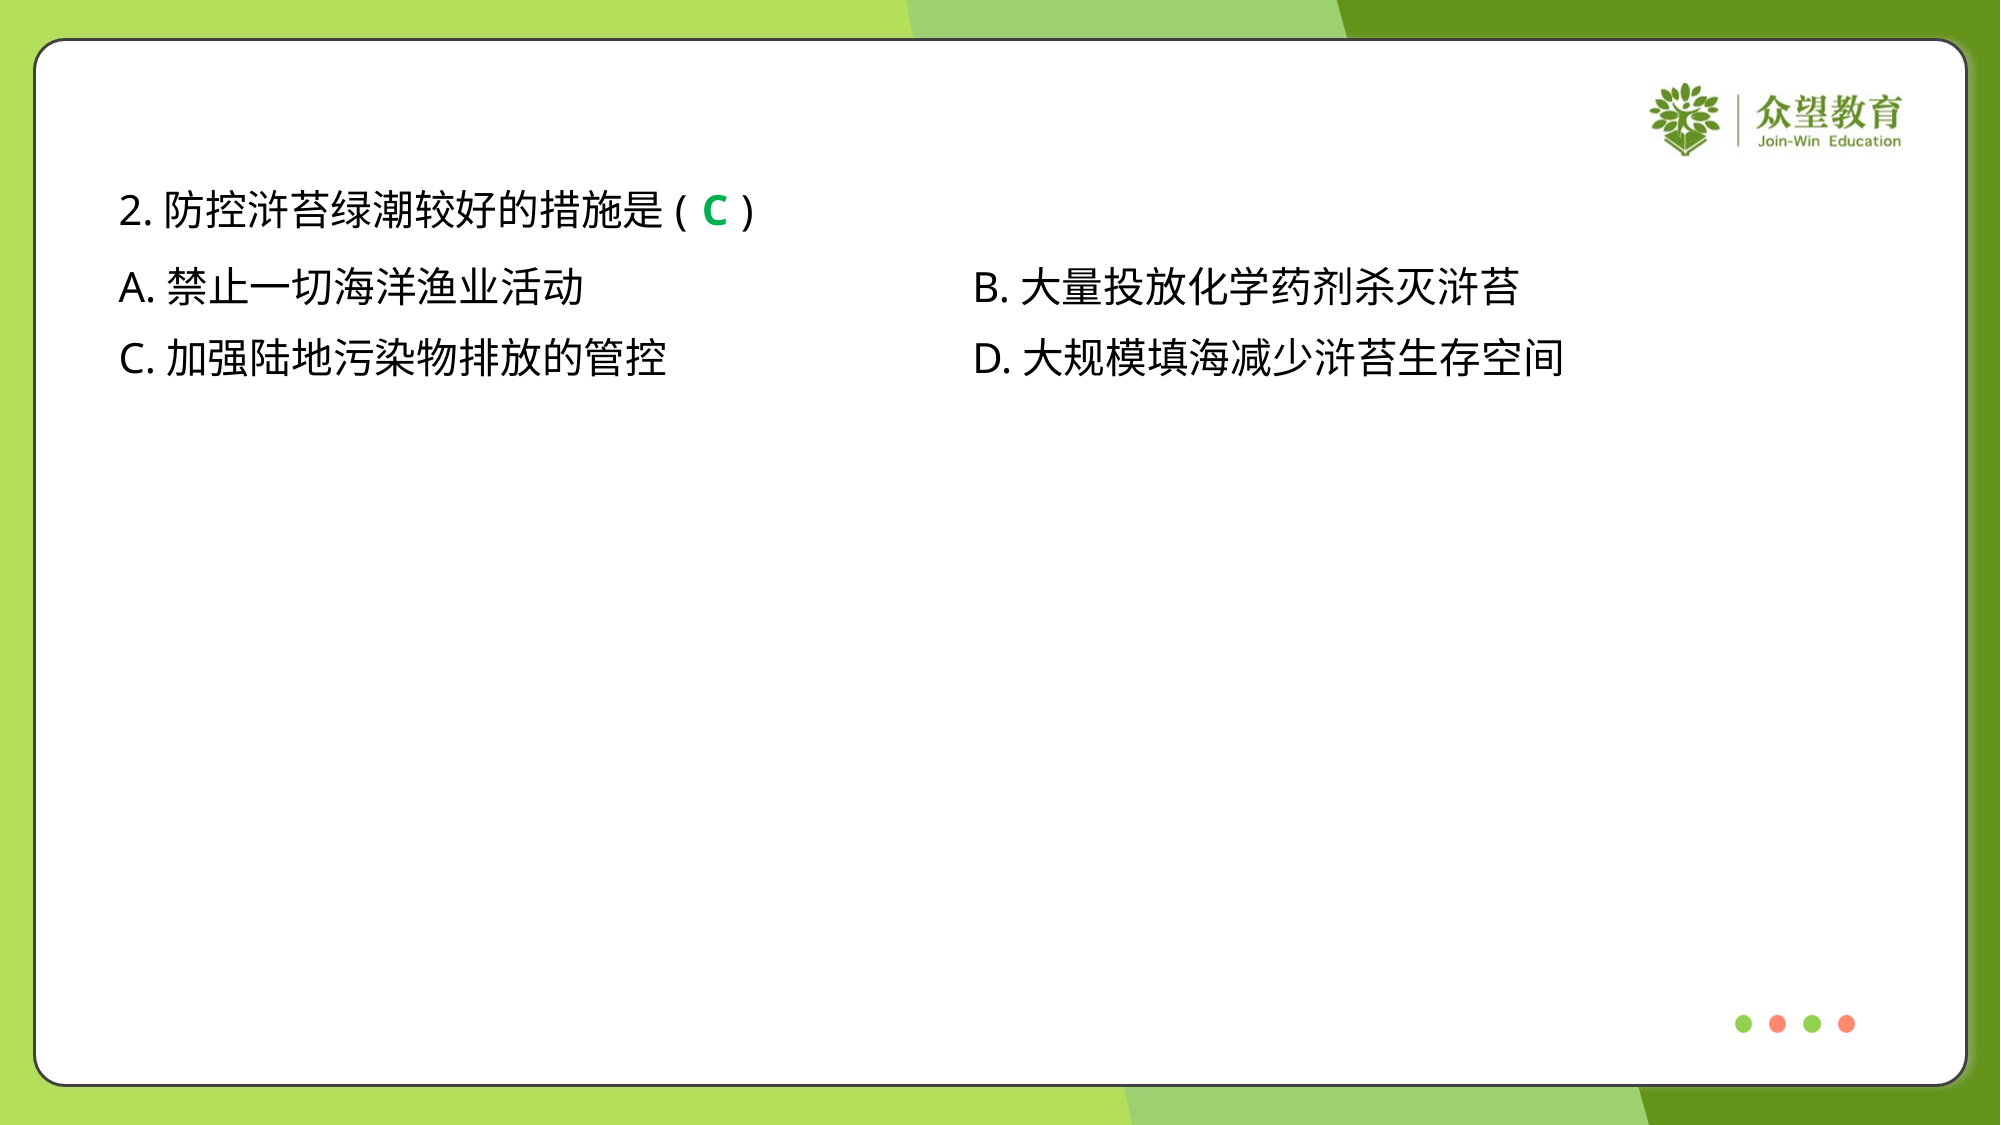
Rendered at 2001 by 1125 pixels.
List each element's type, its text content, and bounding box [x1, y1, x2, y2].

text_box 2.防控浒苔绿潮较好的措施是( ) [118, 158, 685, 226]
picture [0, 0, 2000, 1125]
text_box C [685, 158, 745, 226]
text_box A.禁止一切海洋渔业活动 B.大量投放化学药剂杀灭浒苔 C.加强陆地污染物排放的管控 D.大规模填海减少浒苔生存空间 [118, 235, 1883, 374]
text_box 2.防控浒苔绿潮较好的措施是( ) [745, 158, 1883, 226]
